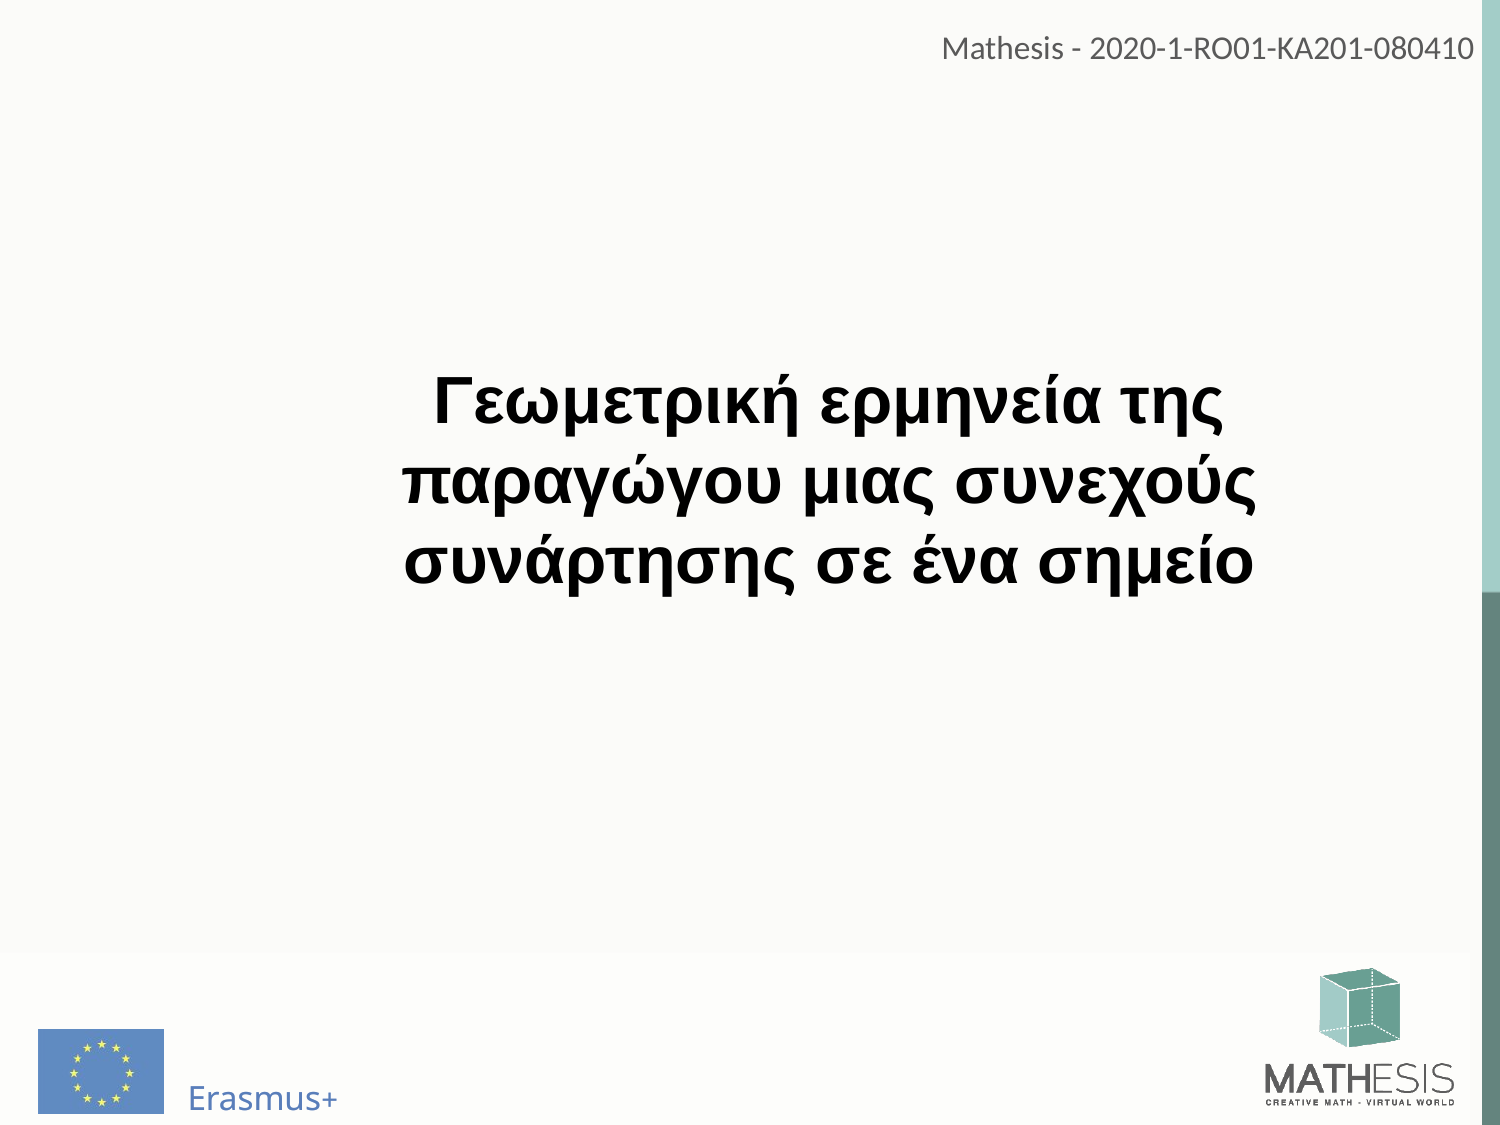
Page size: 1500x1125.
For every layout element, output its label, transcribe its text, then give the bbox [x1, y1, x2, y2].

subtitle Γεωμετρική ερμηνεία της παραγώγου μιας συνεχούς συνάρτησης σε ένα σημείο [225, 349, 1436, 638]
